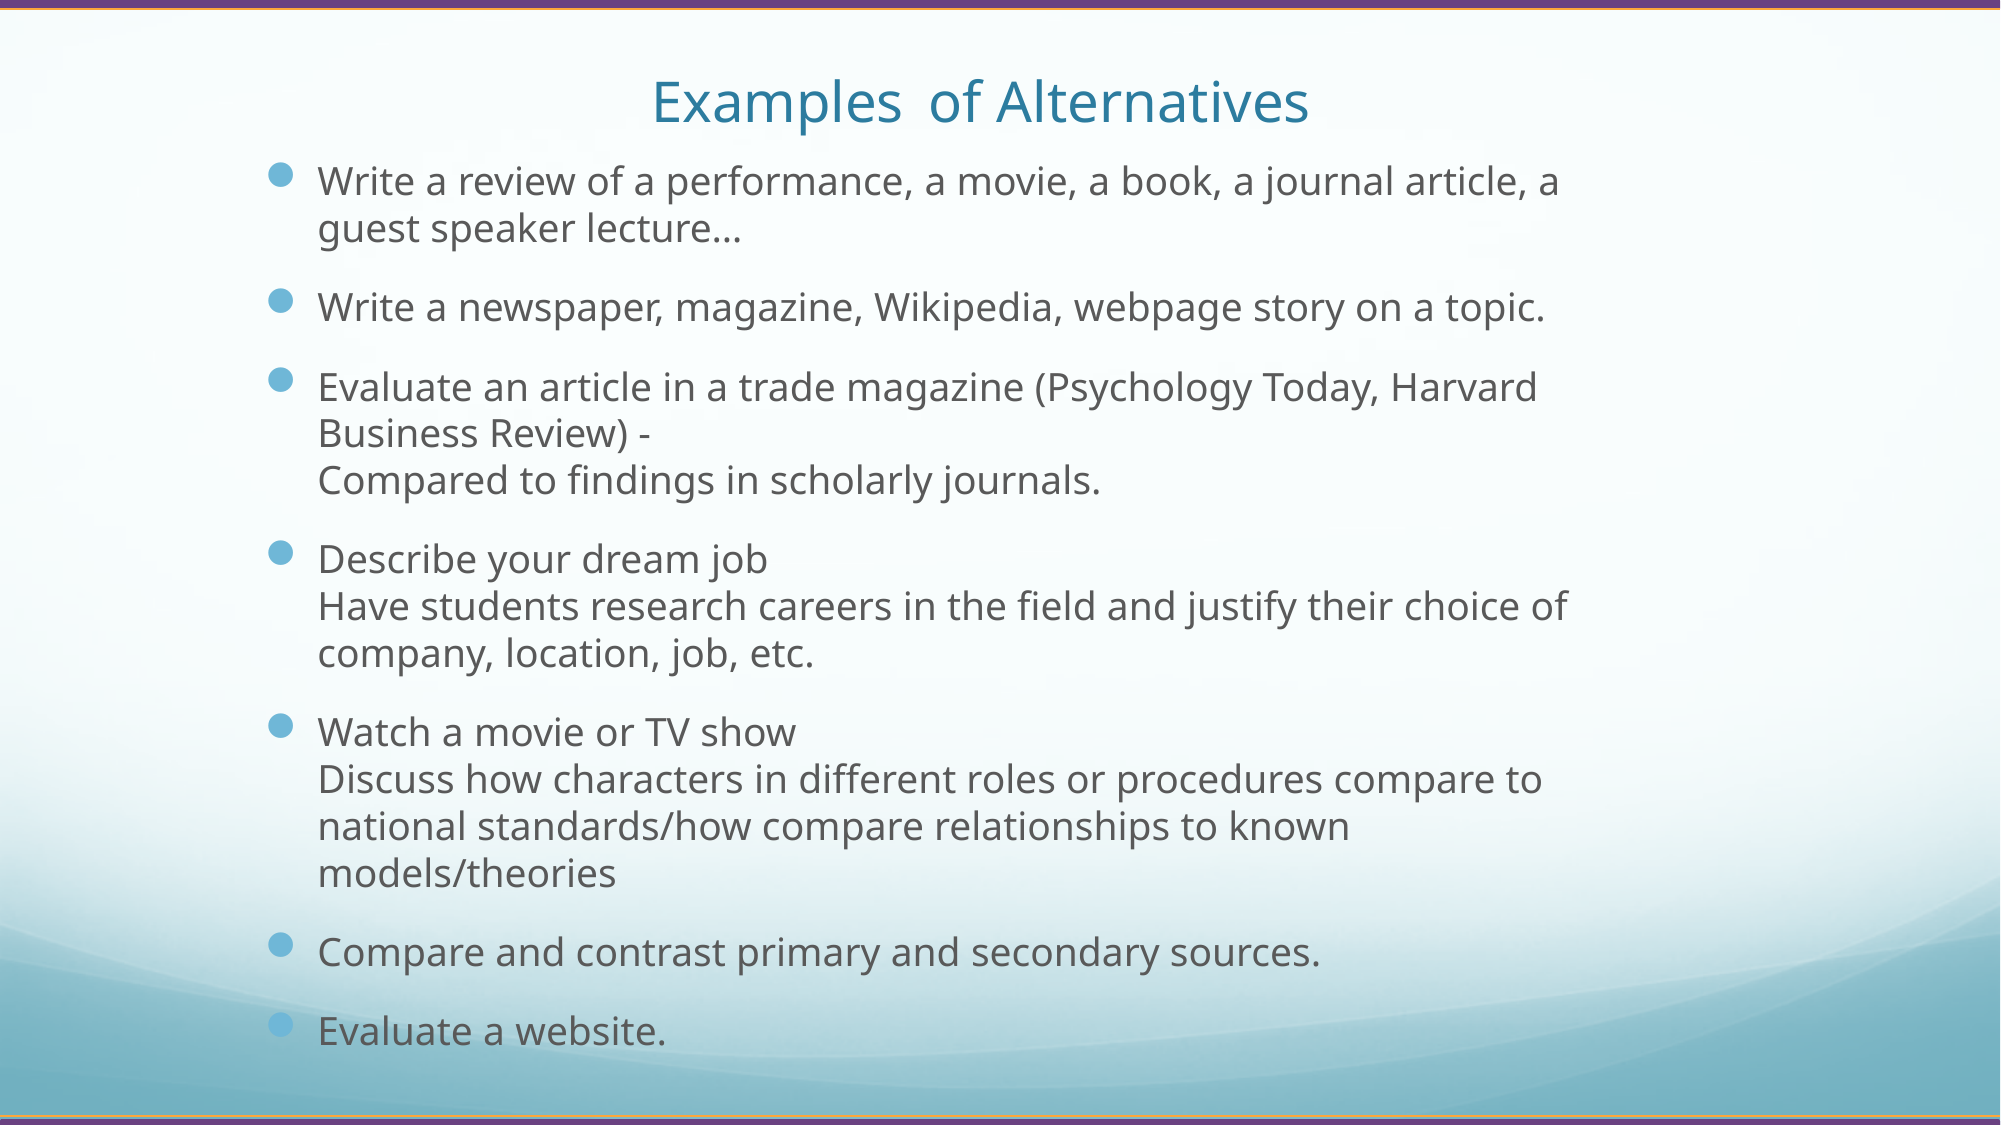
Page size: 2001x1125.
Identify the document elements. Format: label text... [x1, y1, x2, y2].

title Examples of Alternatives [524, 21, 1439, 149]
list Write a review of a performance, a movie, a book, a journal article, a guest speaker lecture… Write a newspaper, magazine, Wikipedia, webpage story on a topic. Evaluate an article in a trade magazine (Psychology Today, Harvard Business Review) - Compared to findings in scholarly journals. Describe your dream job Have students research careers in the field and justify their choice of company, location, job, etc. Watch a movie or TV show Discuss how characters in different roles or procedures compare to national standards/how compare relationships to known models/theories Compare and contrast primary and secondary sources. Evaluate a website. [249, 149, 1673, 1068]
